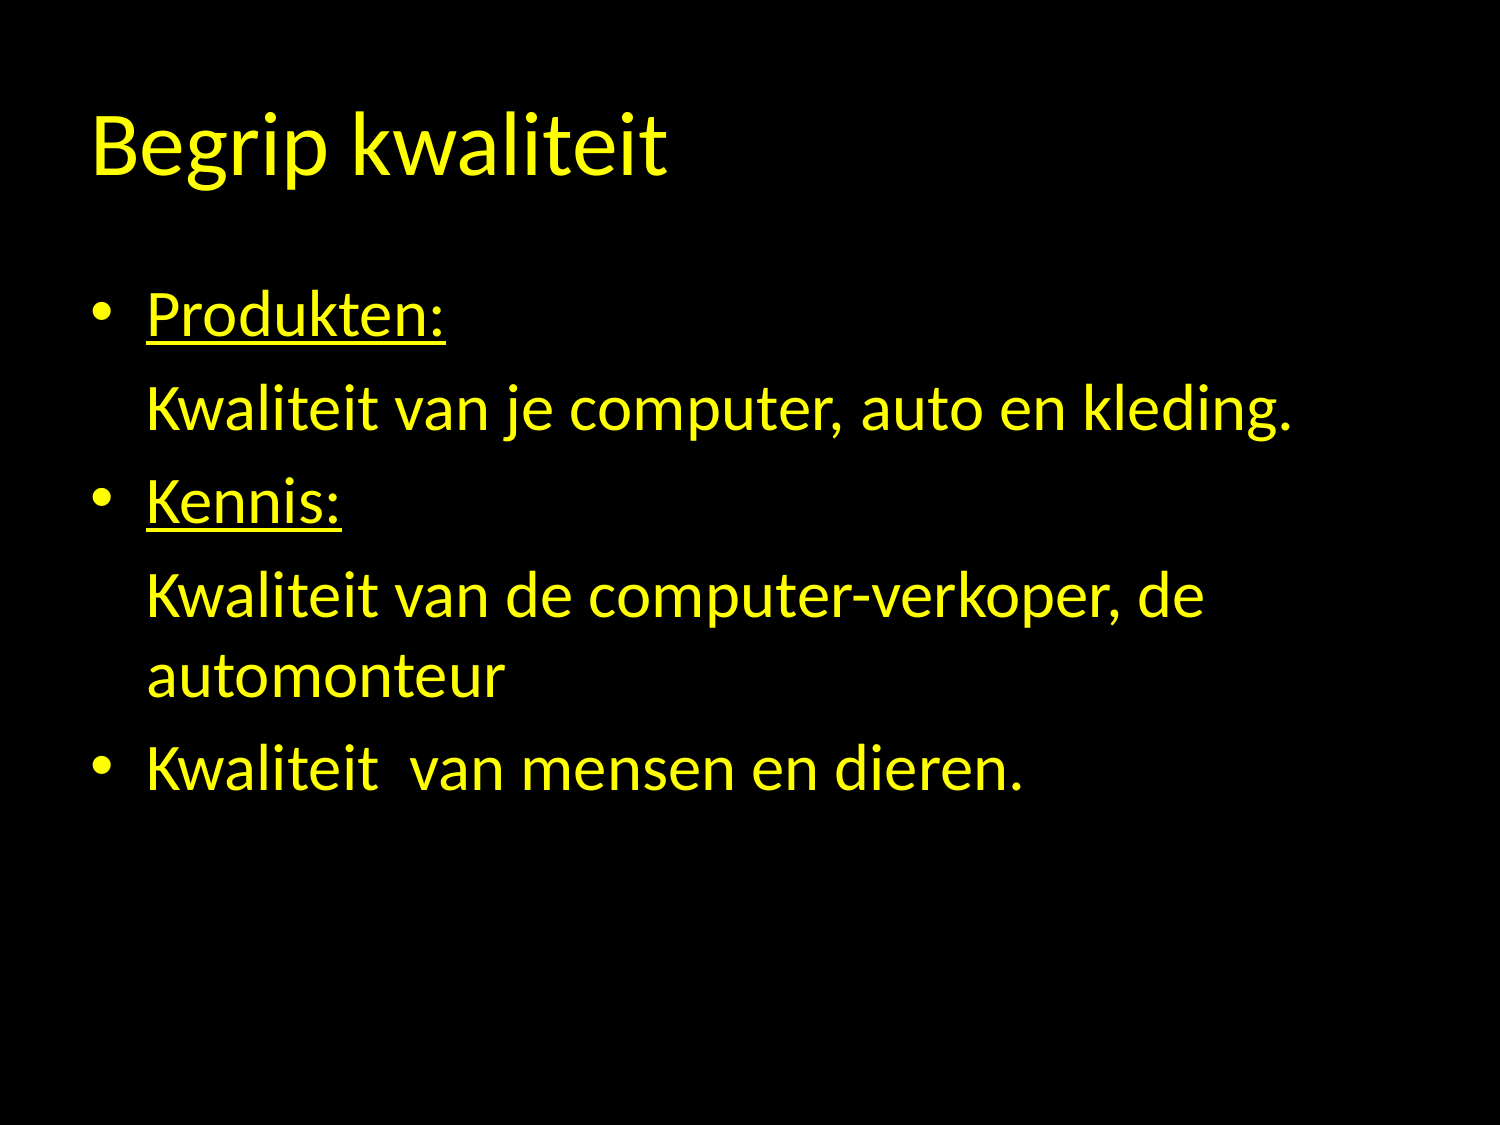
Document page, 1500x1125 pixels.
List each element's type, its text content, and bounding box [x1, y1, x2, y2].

title Begrip kwaliteit [75, 45, 1425, 233]
list Produkten: Kwaliteit van je computer, auto en kleding. Kennis: Kwaliteit van de computer-verkoper, de automonteur Kwaliteit van mensen en dieren. [75, 262, 1425, 1005]
